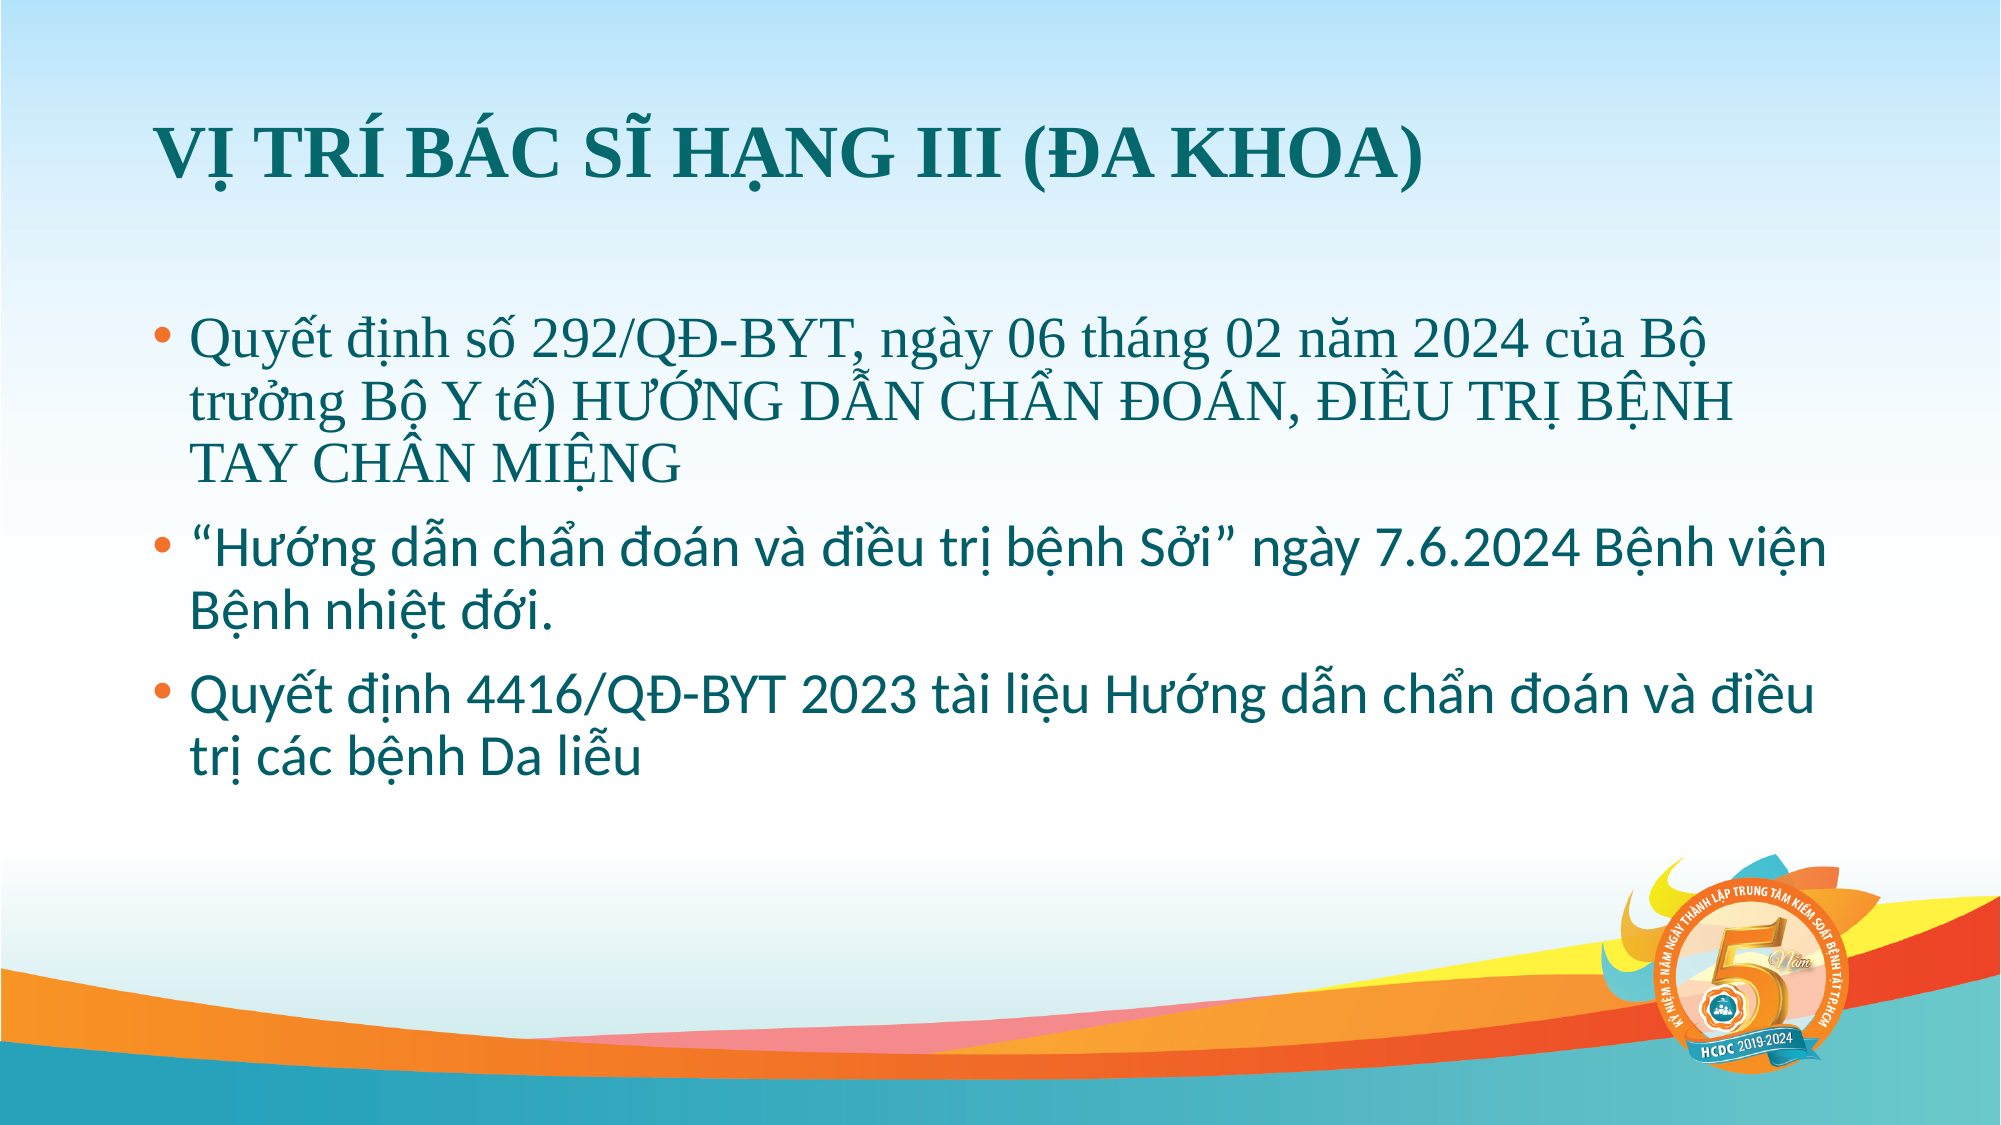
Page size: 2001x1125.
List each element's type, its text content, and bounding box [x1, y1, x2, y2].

list Quyết định số 292/QĐ-BYT, ngày 06 tháng 02 năm 2024 của Bộ trưởng Bộ Y tế) HƯỚNG DẪN CHẨN ĐOÁN, ĐIỀU TRỊ BỆNH TAY CHÂN MIỆNG “Hướng dẫn chẩn đoán và điều trị bệnh Sởi” ngày 7.6.2024 Bệnh viện Bệnh nhiệt đới. Quyết định 4416/QĐ-BYT 2023 tài liệu Hướng dẫn chẩn đoán và điều trị các bệnh Da liễu [137, 299, 1863, 1014]
title VỊ TRÍ BÁC SĨ HẠNG III (ĐA KHOA) [137, 44, 1863, 262]
picture [0, 0, 2001, 1125]
